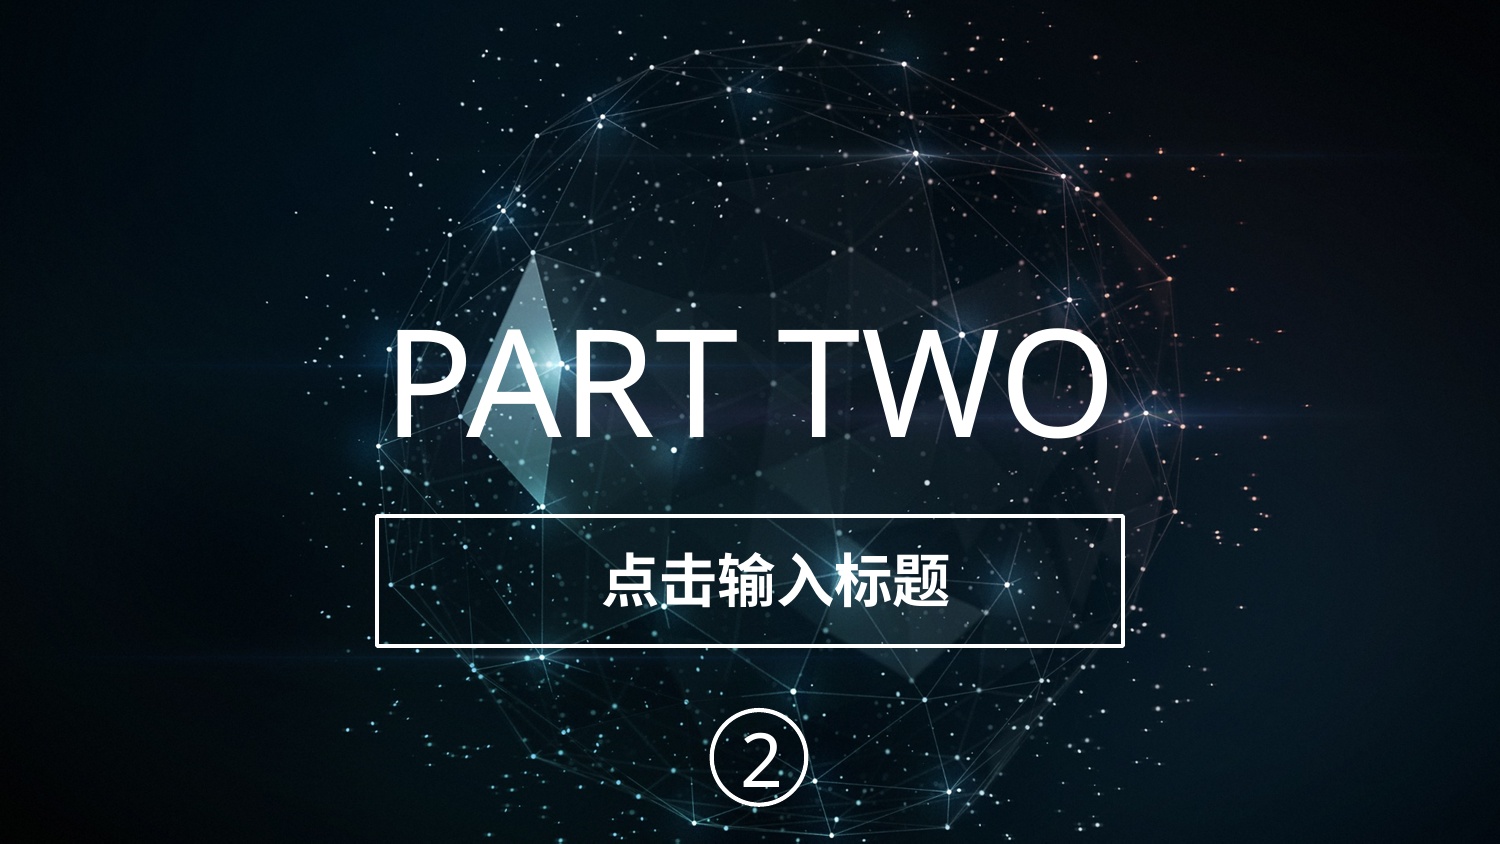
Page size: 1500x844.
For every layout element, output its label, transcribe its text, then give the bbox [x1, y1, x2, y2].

text_box [377, 516, 1124, 647]
text_box 点击输入标题 [586, 537, 966, 622]
picture [0, 0, 1500, 844]
text_box 2 [711, 710, 807, 805]
text_box PART TWO [368, 280, 1132, 475]
